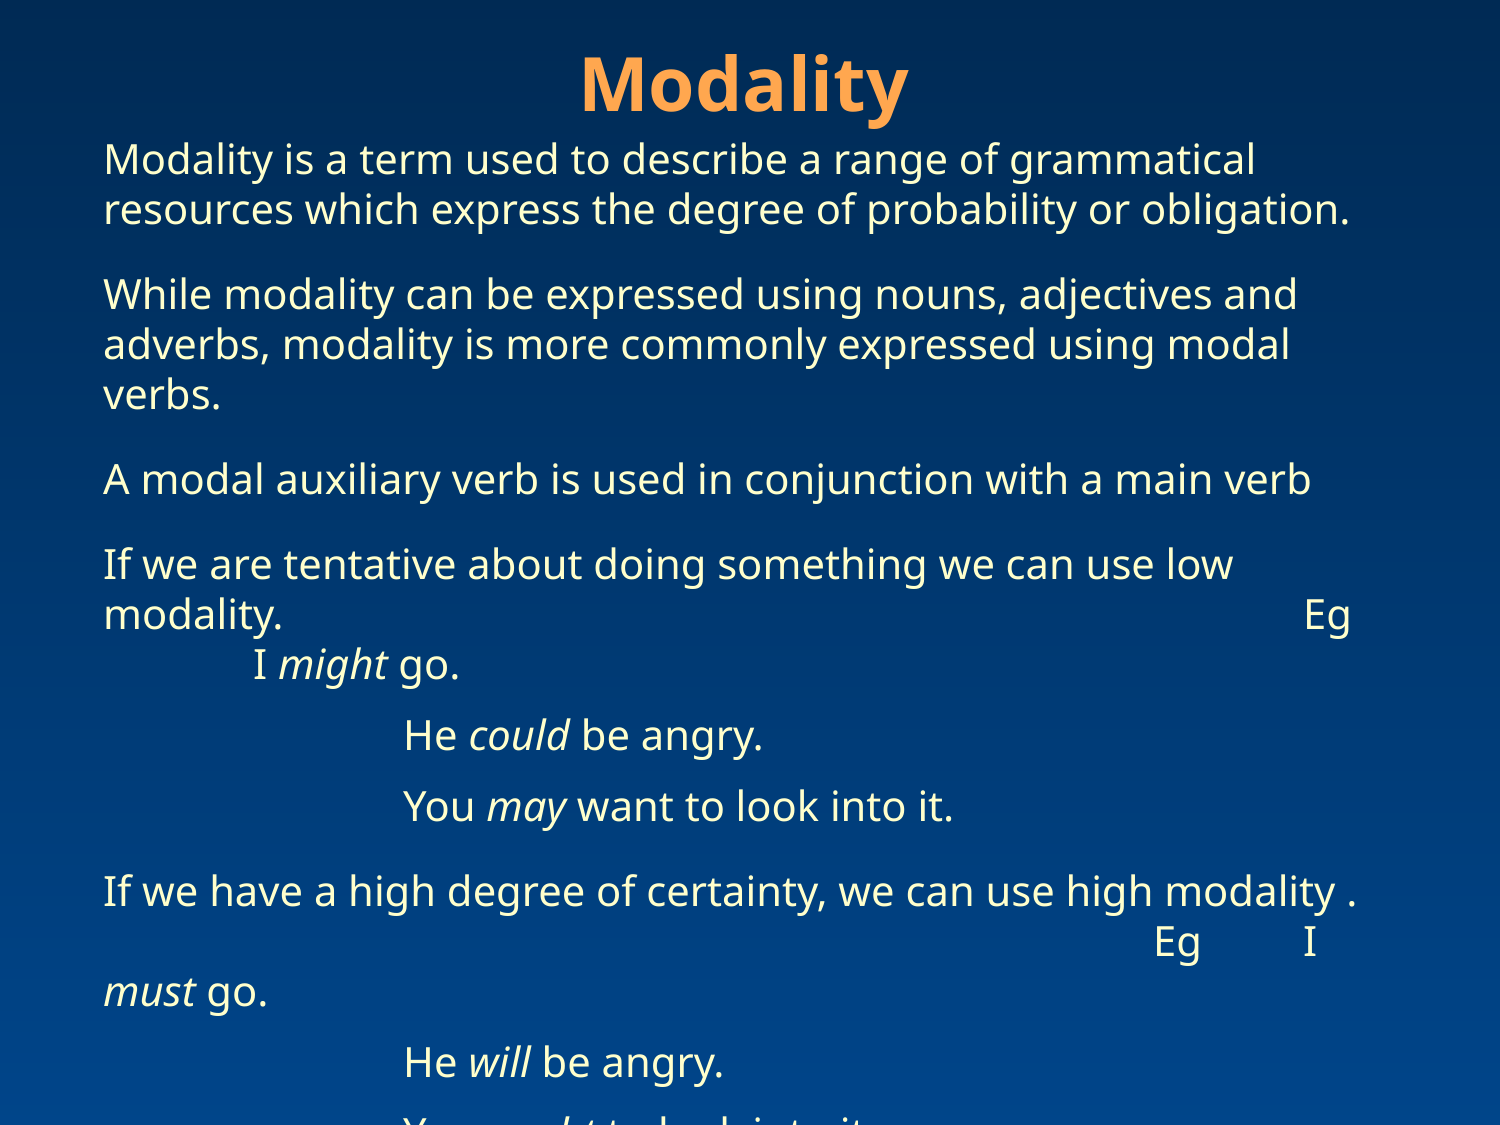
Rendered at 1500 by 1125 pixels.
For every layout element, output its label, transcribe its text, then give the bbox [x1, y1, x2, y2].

text_box Modality is a term used to describe a range of grammatical resources which express the degree of probability or obligation. While modality can be expressed using nouns, adjectives and adverbs, modality is more commonly expressed using modal verbs. A modal auxiliary verb is used in conjunction with a main verb If we are tentative about doing something we can use low modality. Eg I might go. He could be angry. You may want to look into it. If we have a high degree of certainty, we can use high modality . Eg I must go. He will be angry. You ought to look into it. [88, 125, 1424, 1125]
text_box Modality [117, 19, 1370, 125]
